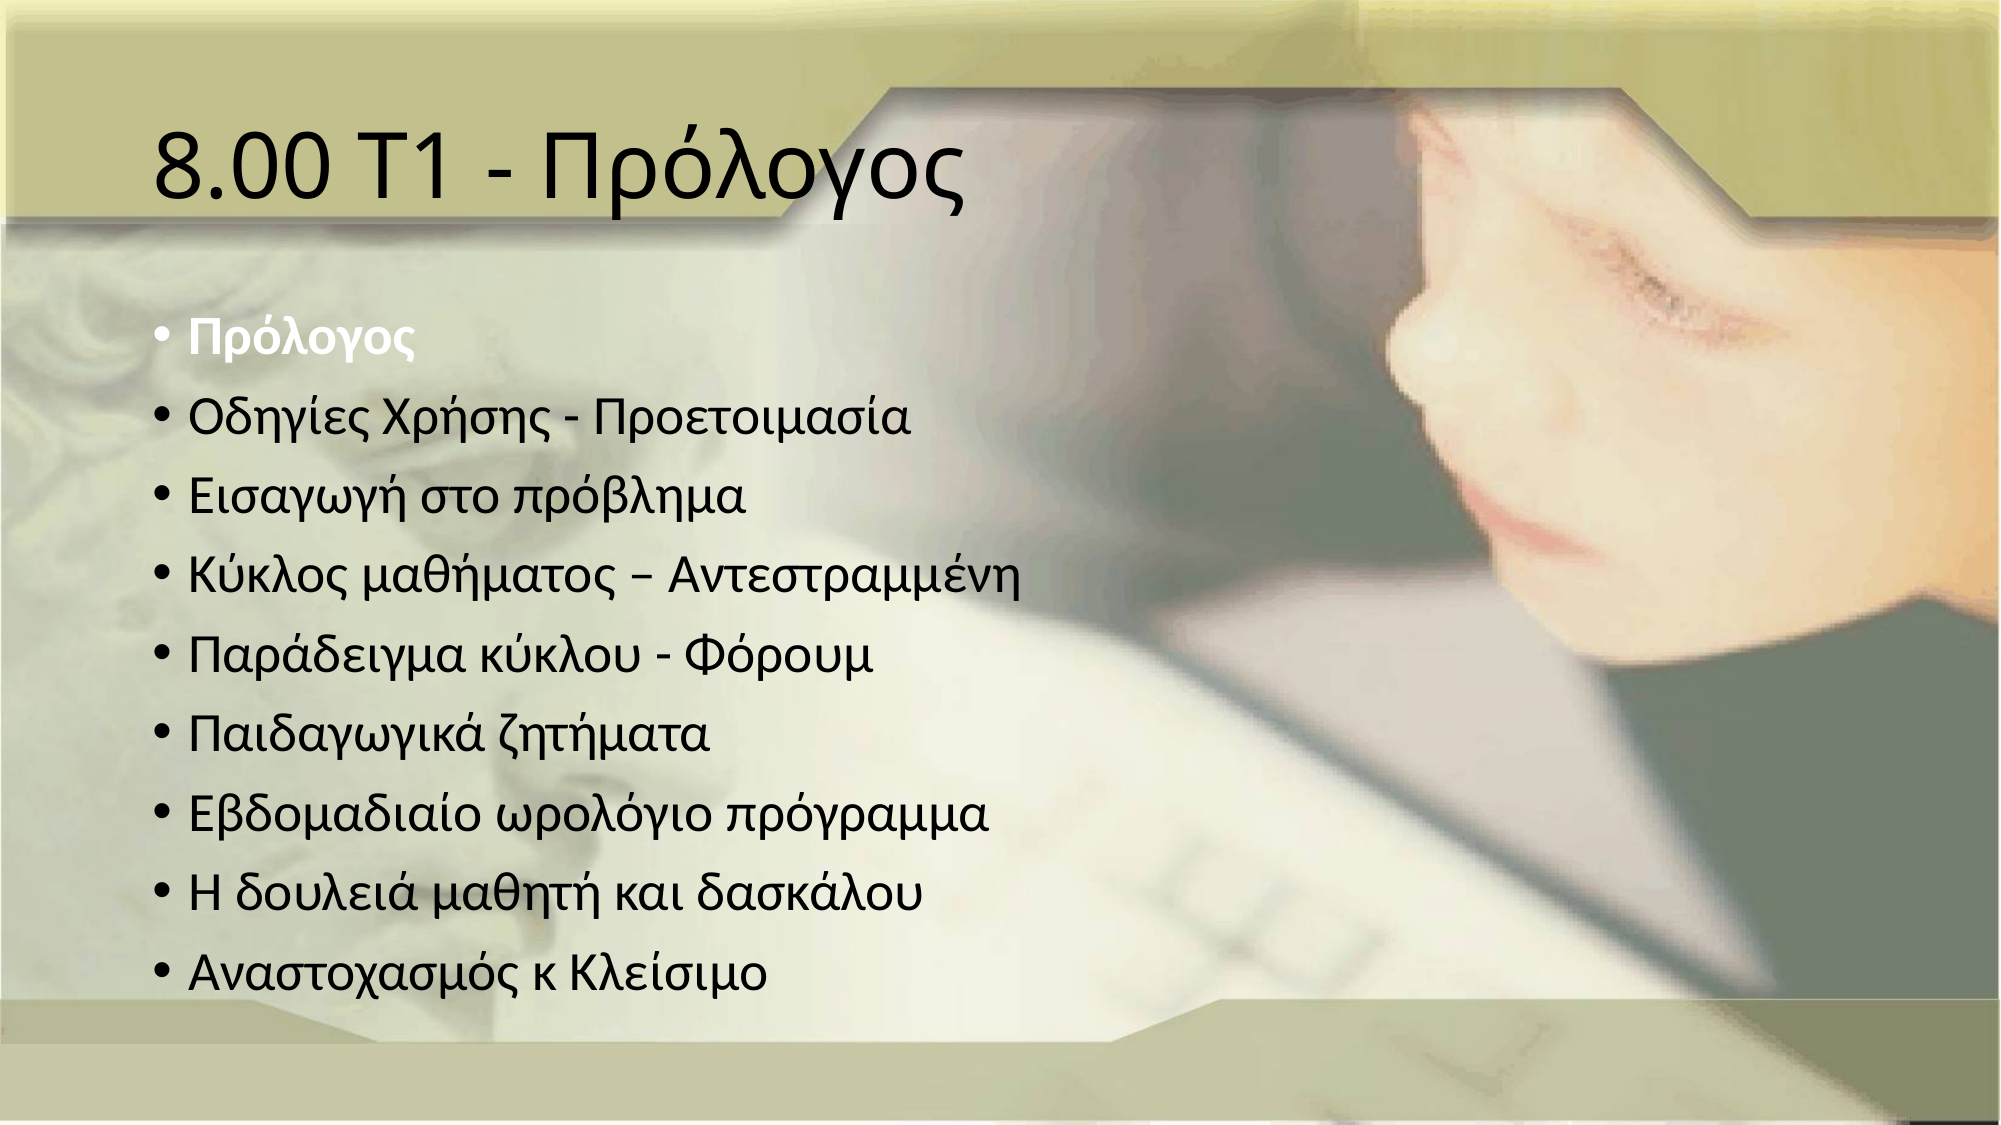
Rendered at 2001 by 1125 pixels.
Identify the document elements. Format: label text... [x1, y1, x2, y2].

title 8.00 Τ1 - Πρόλογος [137, 59, 1863, 278]
picture [0, 0, 2001, 1125]
list Πρόλογος Οδηγίες Χρήσης - Προετοιμασία Εισαγωγή στο πρόβλημα Κύκλος μαθήματος – Αντεστραμμένη Παράδειγμα κύκλου - Φόρουμ Παιδαγωγικά ζητήματα Εβδομαδιαίο ωρολόγιο πρόγραμμα Η δουλειά μαθητή και δασκάλου Αναστοχασμός κ Κλείσιμο [137, 299, 1863, 1014]
